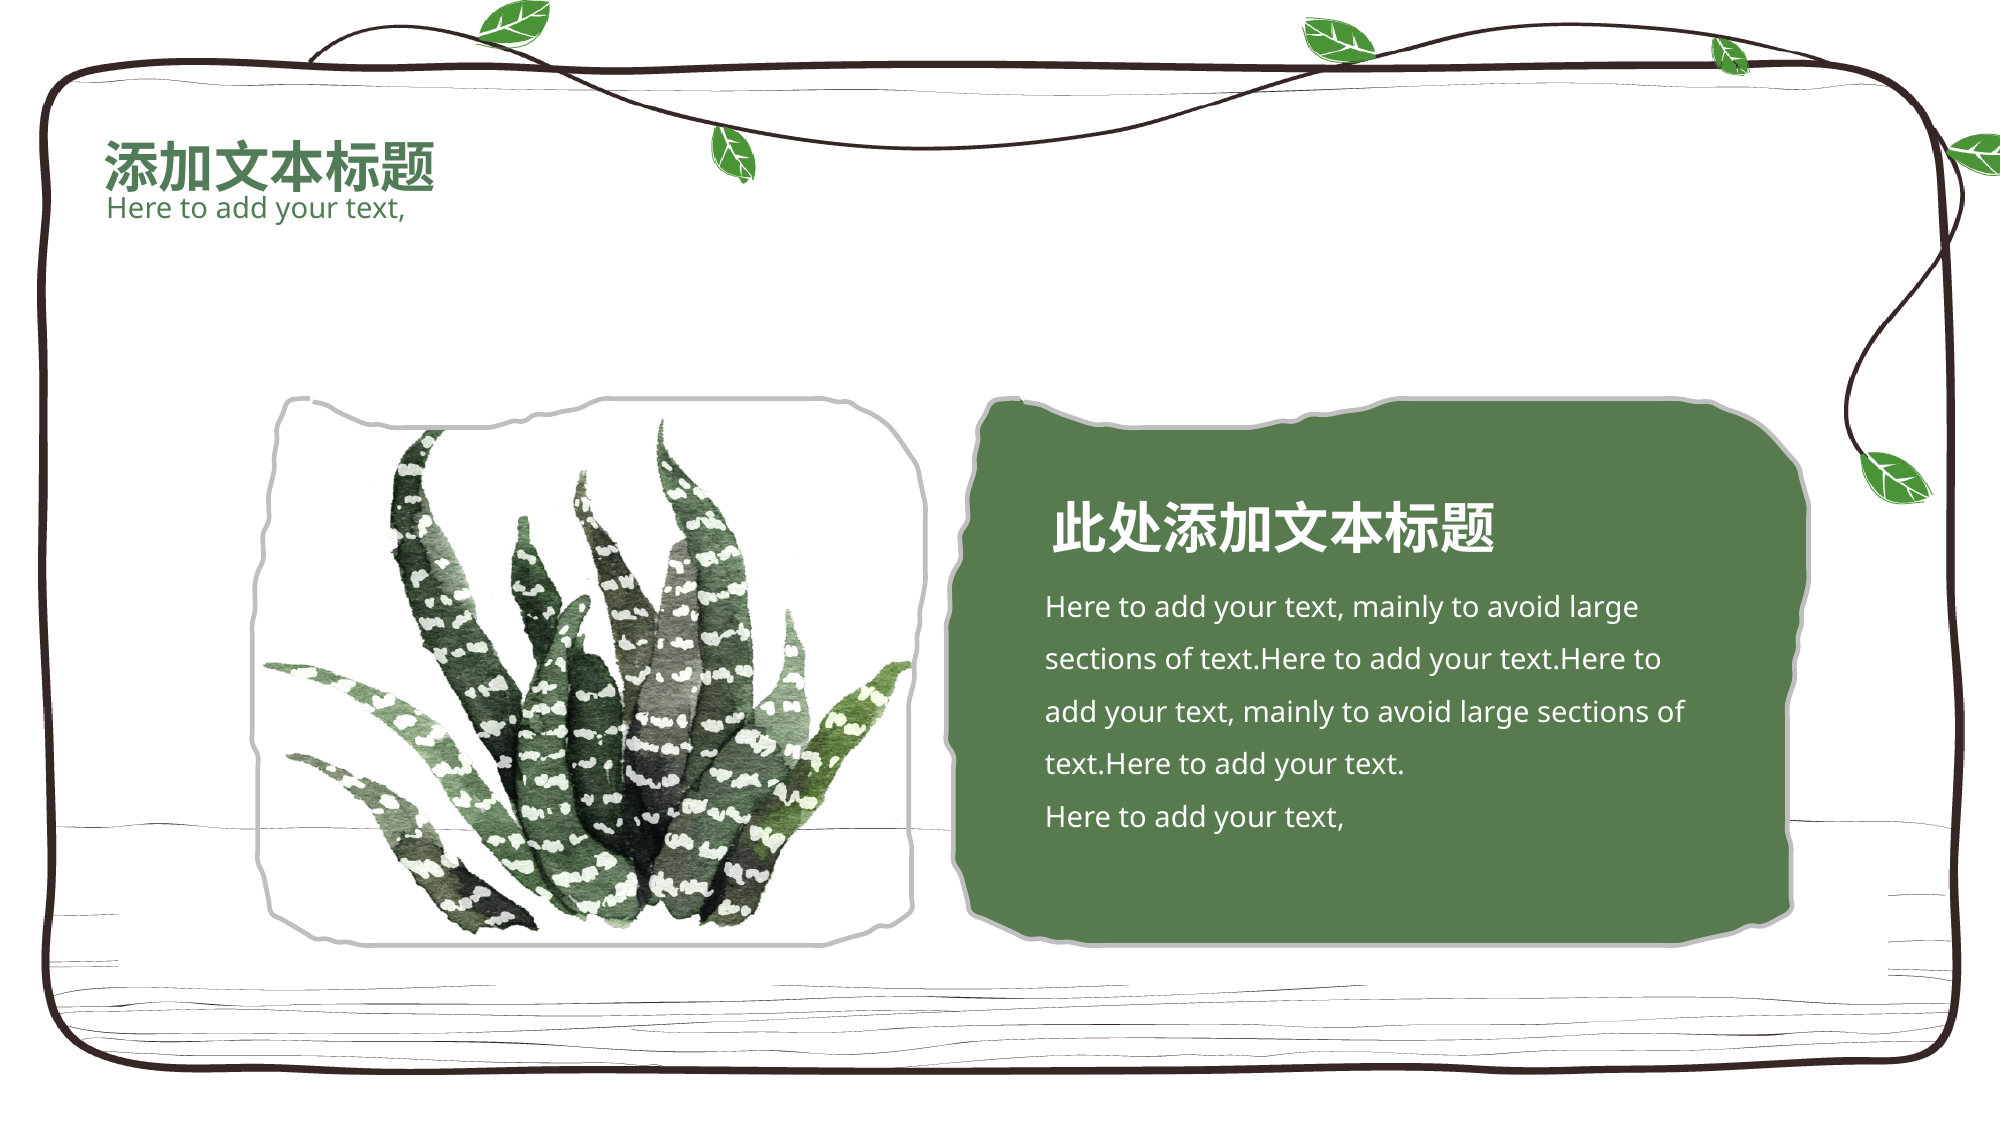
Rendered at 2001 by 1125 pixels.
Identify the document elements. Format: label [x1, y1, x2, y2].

text_box [0, 91, 571, 233]
text_box [37, 0, 2000, 1075]
